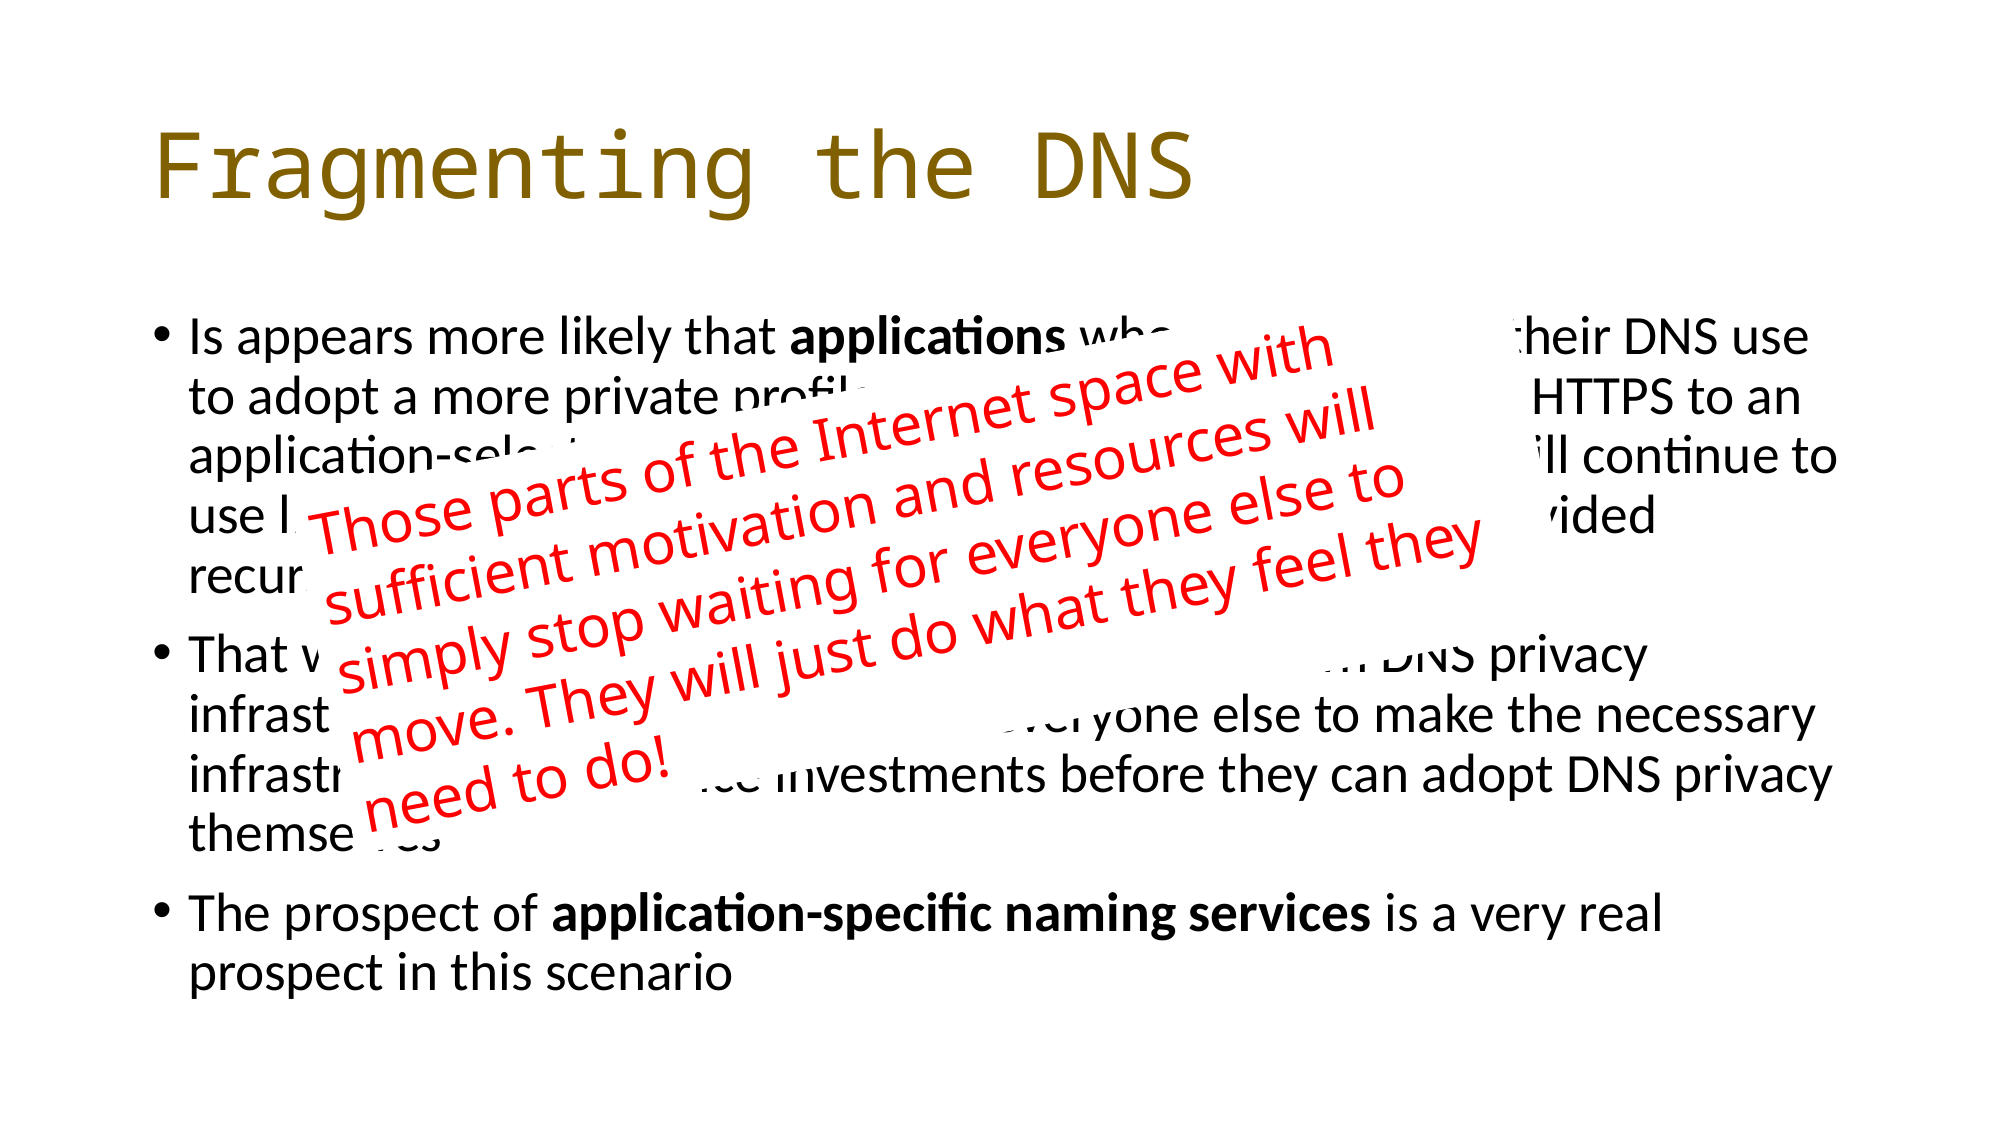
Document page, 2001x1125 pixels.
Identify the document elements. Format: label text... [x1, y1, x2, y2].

list Is appears more likely that applications who want to tailor their DNS use to adopt a more private profile will hive off to use DNS over HTTPS to an application-selected DNS service, while the platform itself will continue to use libraries that will default to DNS over UDP to the ISP-provided recursive DNS resolver That way the application ecosystem can fund its own DNS privacy infrastructure and avoid waiting for everyone else to make the necessary infrastructure and service investments before they can adopt DNS privacy themselves The prospect of application-specific naming services is a very real prospect in this scenario [137, 299, 1863, 1014]
text_box Those parts of the Internet space with sufficient motivation and resources will simply stop waiting for everyone else to move. They will just do what they feel they need to do! [288, 266, 1572, 855]
title Fragmenting the DNS [137, 59, 1863, 278]
